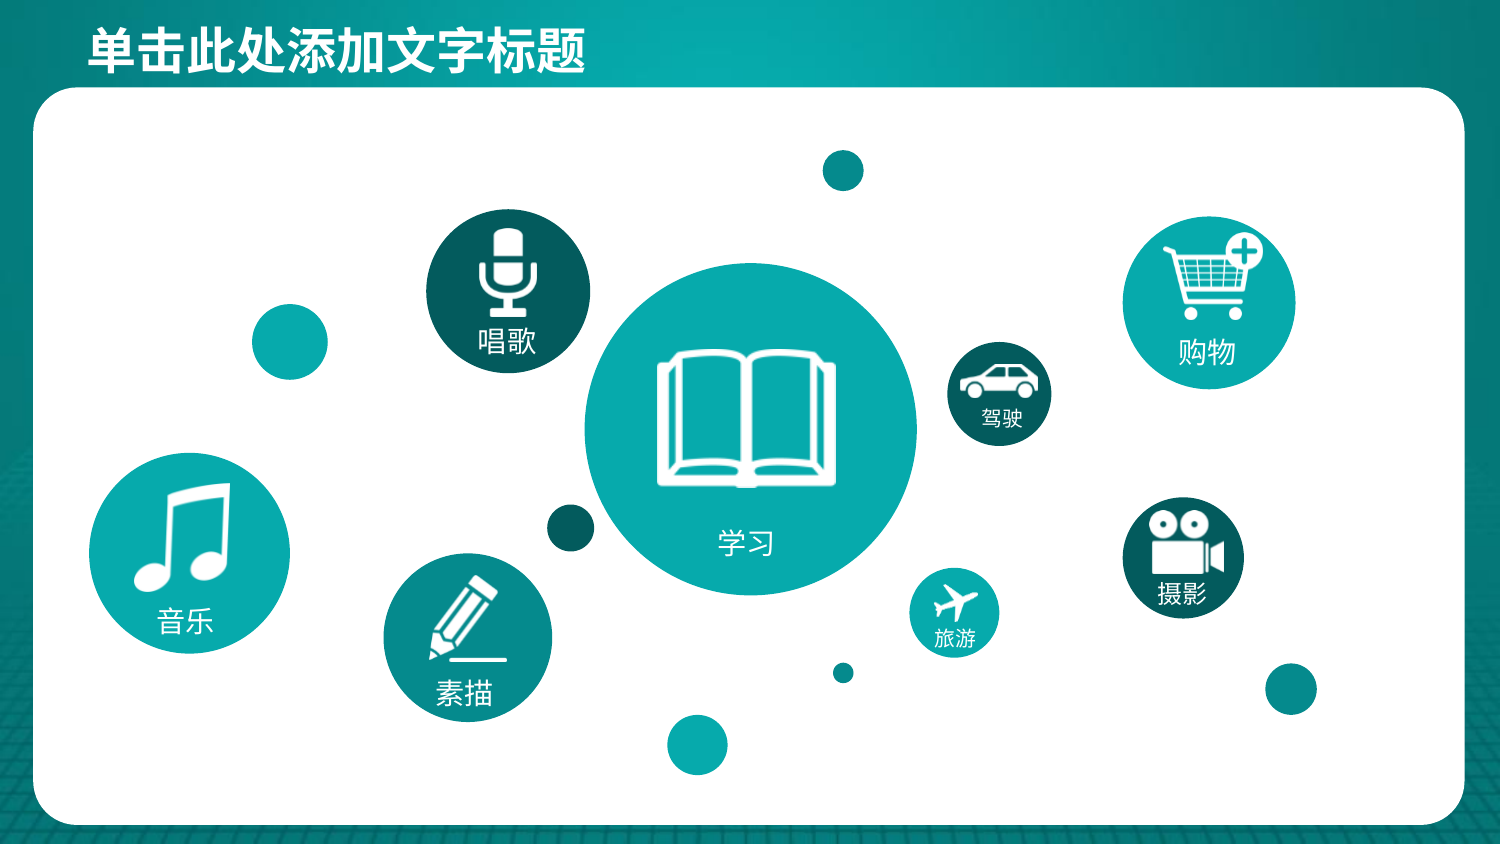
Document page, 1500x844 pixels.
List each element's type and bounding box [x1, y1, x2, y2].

text_box [1122, 216, 1296, 390]
text_box [545, 502, 579, 554]
text_box [383, 553, 553, 723]
text_box [947, 341, 1052, 447]
picture [0, 0, 1500, 844]
text_box [820, 148, 866, 194]
text_box [830, 660, 856, 686]
text_box [249, 301, 330, 382]
text_box [1263, 661, 1319, 717]
text_box [909, 567, 1000, 659]
text_box [425, 208, 591, 374]
text_box [584, 262, 918, 596]
text_box [665, 712, 730, 778]
text_box [1122, 497, 1245, 619]
text_box [88, 452, 291, 654]
